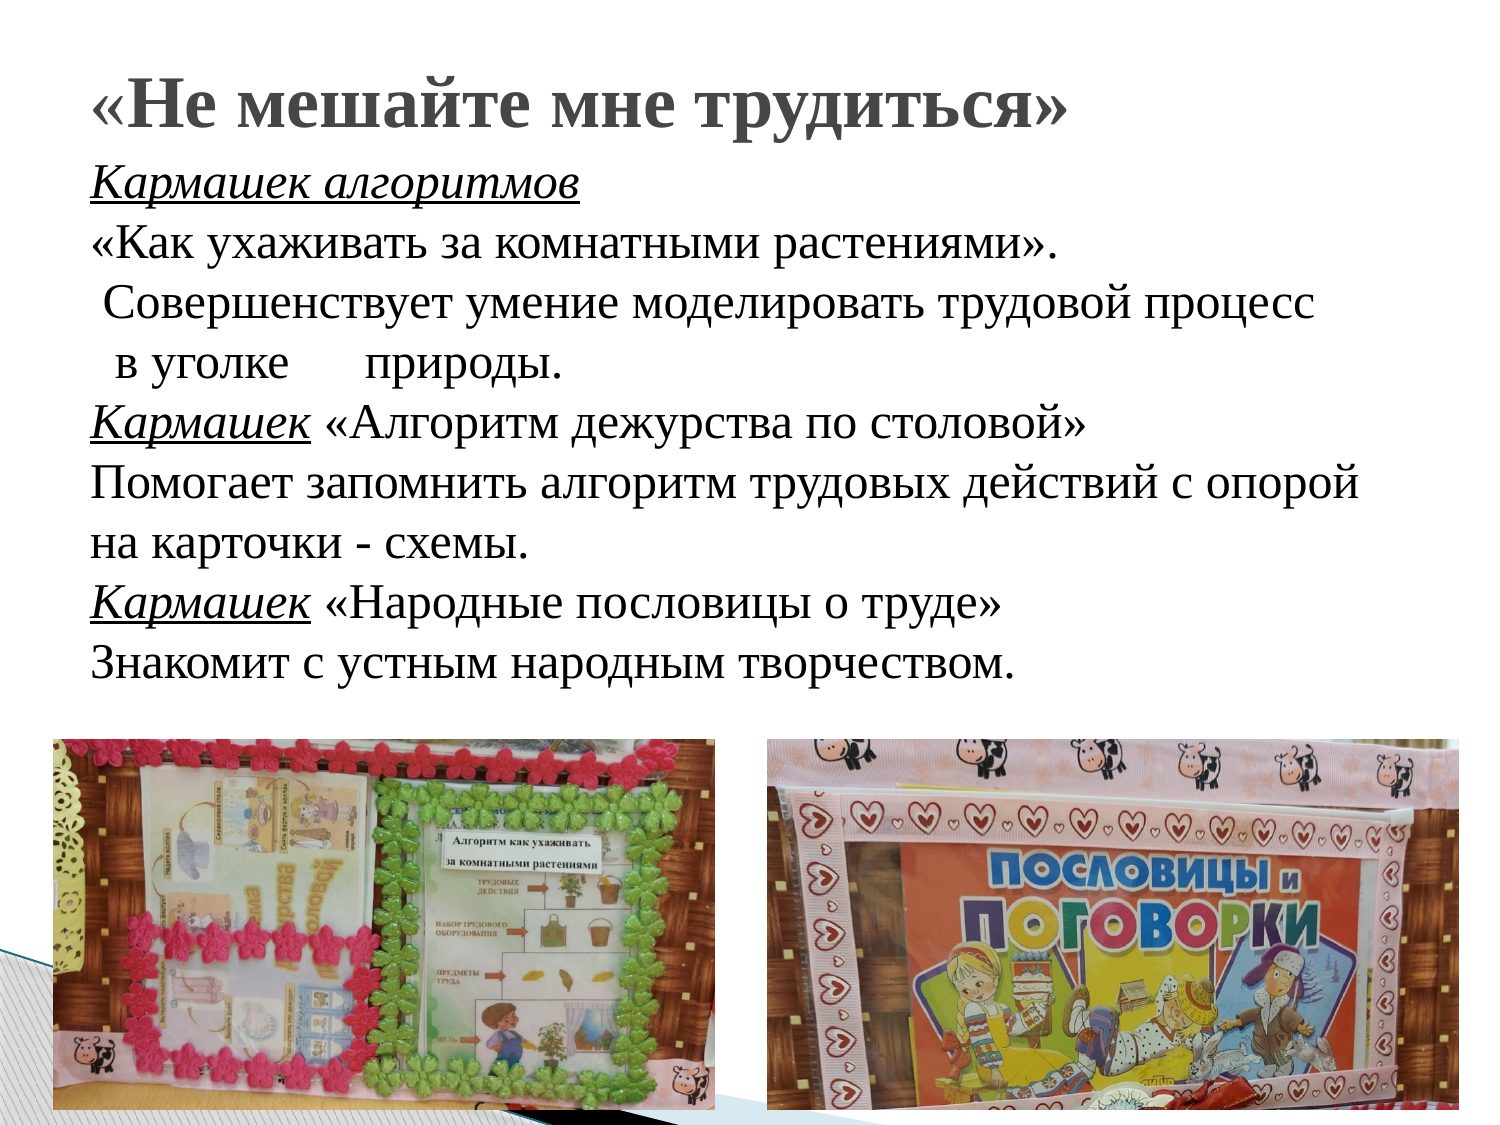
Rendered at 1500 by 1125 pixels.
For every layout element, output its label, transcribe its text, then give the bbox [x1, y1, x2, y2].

picture [766, 739, 1459, 1110]
title «Не мешайте мне трудиться» [75, 45, 1425, 233]
text_box Кармашек алгоритмов «Как ухаживать за комнатными растениями». Совершенствует умение моделировать трудовой процесс в уголке природы. Кармашек «Алгоритм дежурства по столовой» Помогает запомнить алгоритм трудовых действий с опорой на карточки - схемы. Кармашек «Народные пословицы о труде» Знакомит с устным народным творчеством. [0, 0, 1500, 696]
picture [52, 739, 715, 1110]
